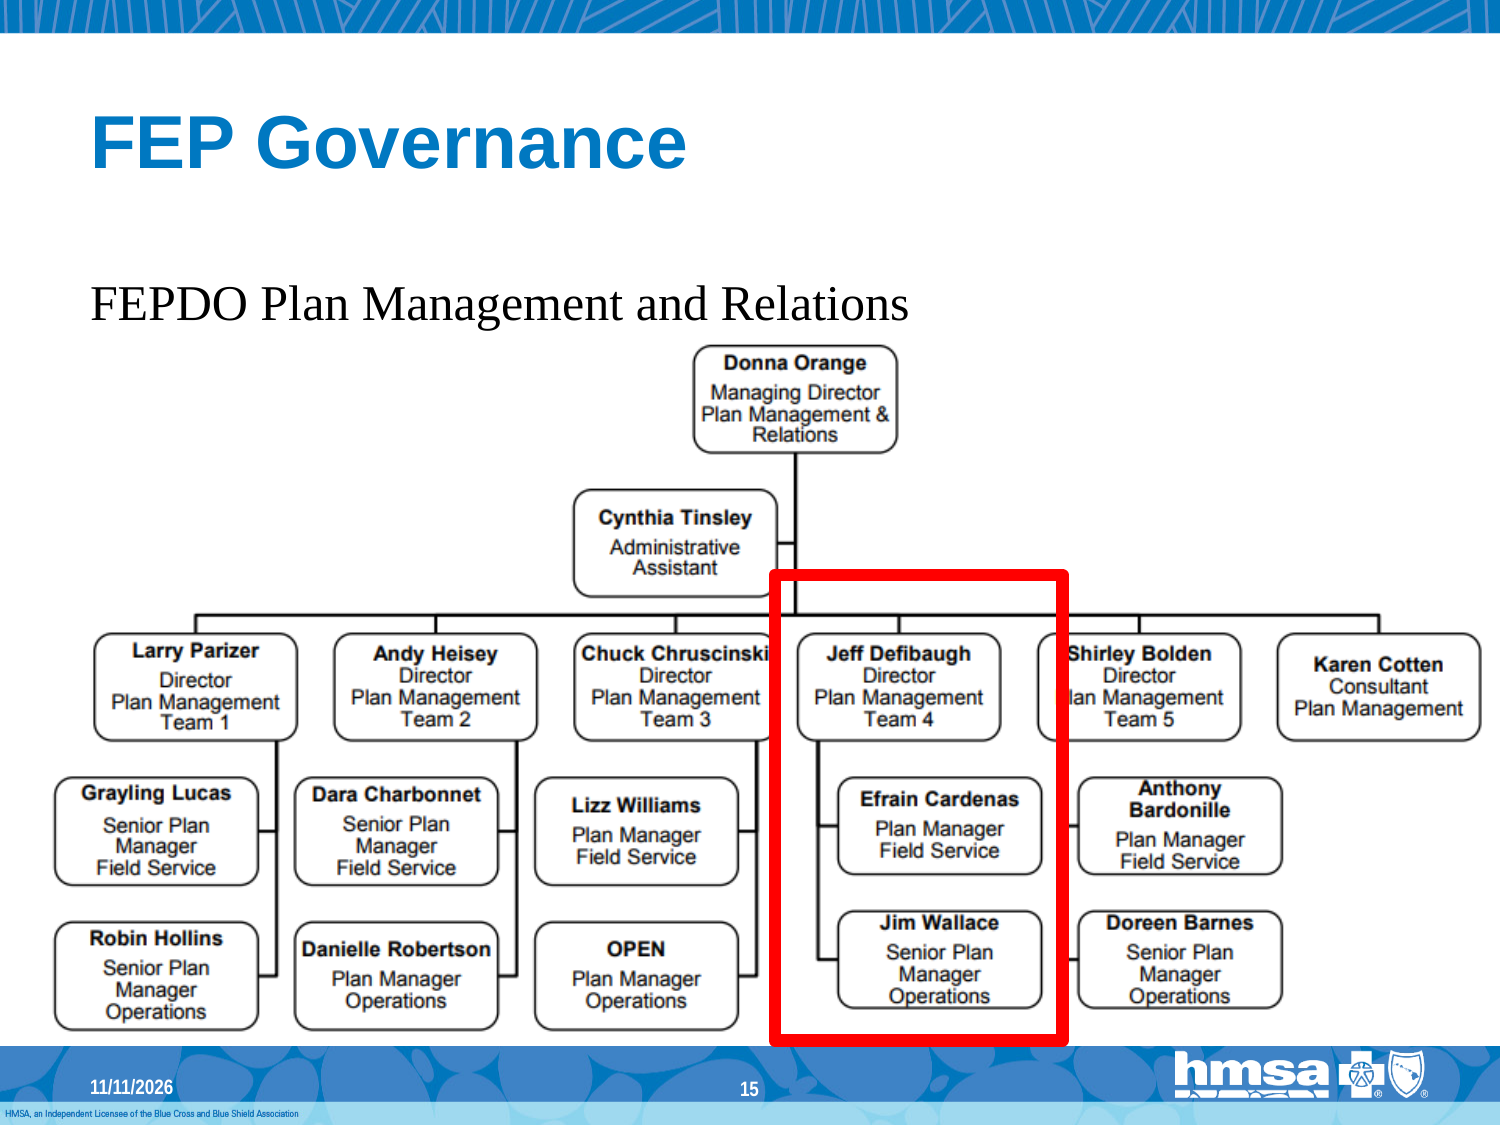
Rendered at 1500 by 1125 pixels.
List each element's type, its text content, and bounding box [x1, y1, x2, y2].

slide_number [75, 1059, 425, 1113]
picture [38, 330, 1496, 1041]
title FEP Governance [75, 45, 1425, 233]
list FEPDO Plan Management and Relations [75, 262, 1425, 329]
slide_number 15 [725, 1064, 1075, 1113]
picture [0, 0, 1500, 34]
picture [0, 1046, 1500, 1125]
